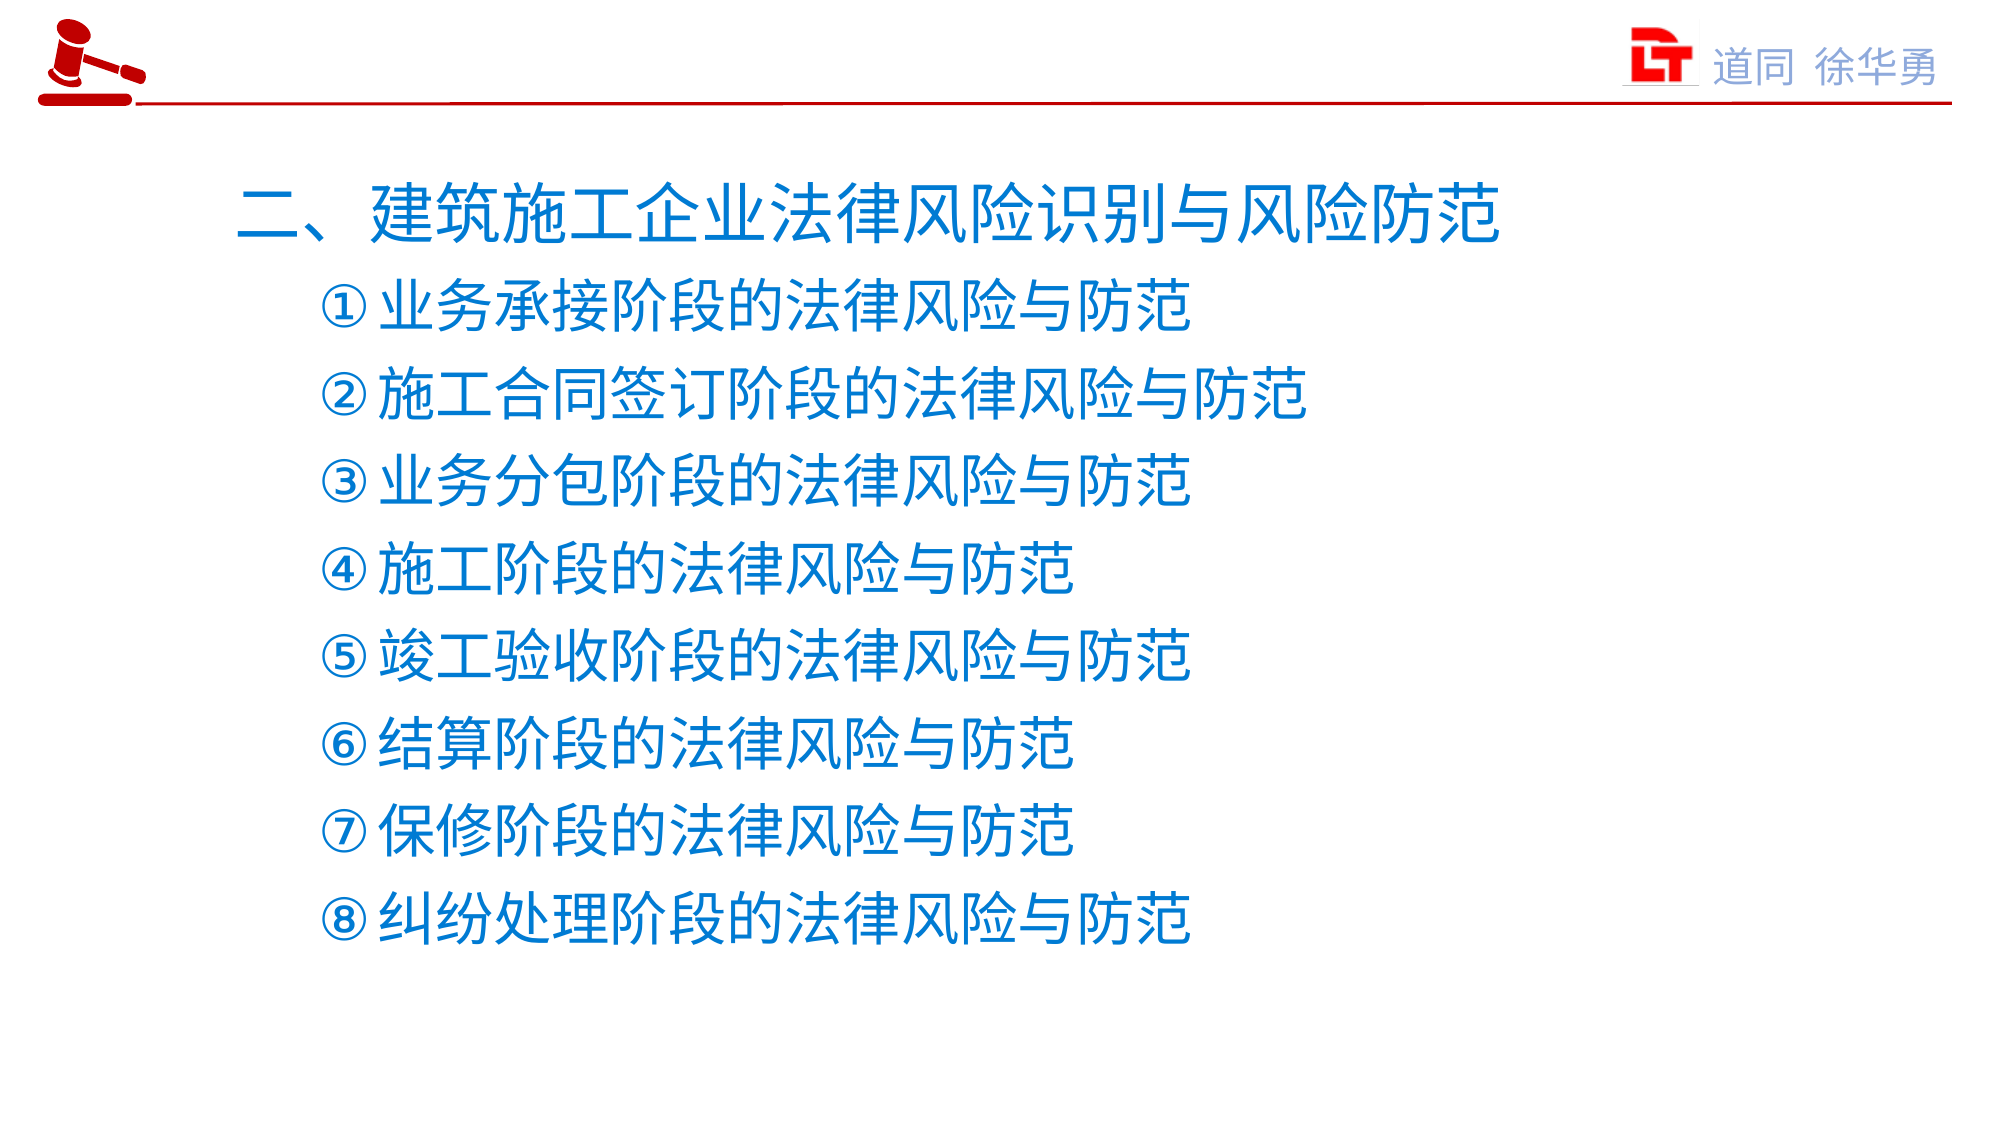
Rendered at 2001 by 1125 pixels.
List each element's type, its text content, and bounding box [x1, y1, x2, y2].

picture [1622, 19, 1699, 97]
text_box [37, 17, 1954, 106]
text_box 二、建筑施工企业法律风险识别与风险防范 业务承接阶段的法律风险与防范 施工合同签订阶段的法律风险与防范 业务分包阶段的法律风险与防范 施工阶段的法律风险与防范 竣工验收阶段的法律风险与防范 结算阶段的法律风险与防范 保修阶段的法律风险与防范 纠纷处理阶段的法律风险与防范 [219, 157, 2000, 1125]
